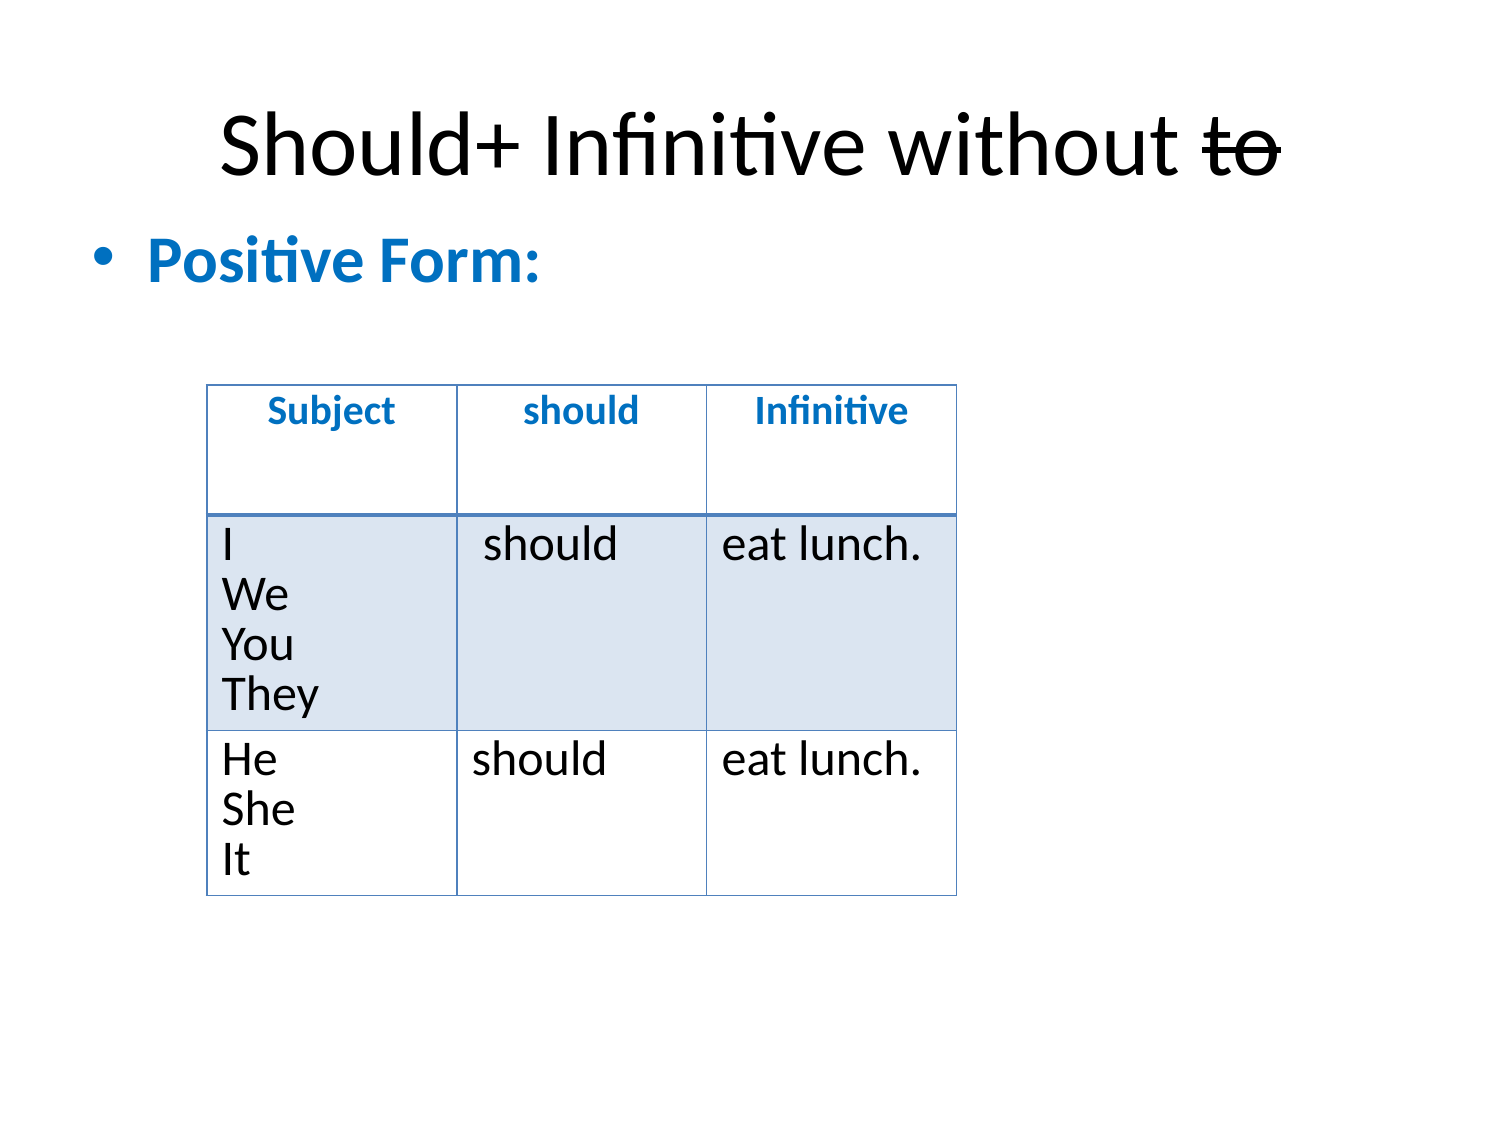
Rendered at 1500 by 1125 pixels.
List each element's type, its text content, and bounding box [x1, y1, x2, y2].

table_cell eat lunch. [707, 517, 956, 730]
title Should+ Infinitive without to [75, 45, 1425, 233]
table_header Infinitive [707, 386, 956, 513]
table_cell He She It [208, 731, 456, 895]
table_cell I We You They [208, 517, 456, 730]
table_header should [458, 386, 706, 513]
list Positive Form: [76, 208, 1425, 1005]
table_cell should [458, 731, 706, 895]
table_header Subject [208, 386, 456, 513]
table_cell eat lunch. [707, 731, 956, 895]
table_cell should [458, 517, 706, 730]
